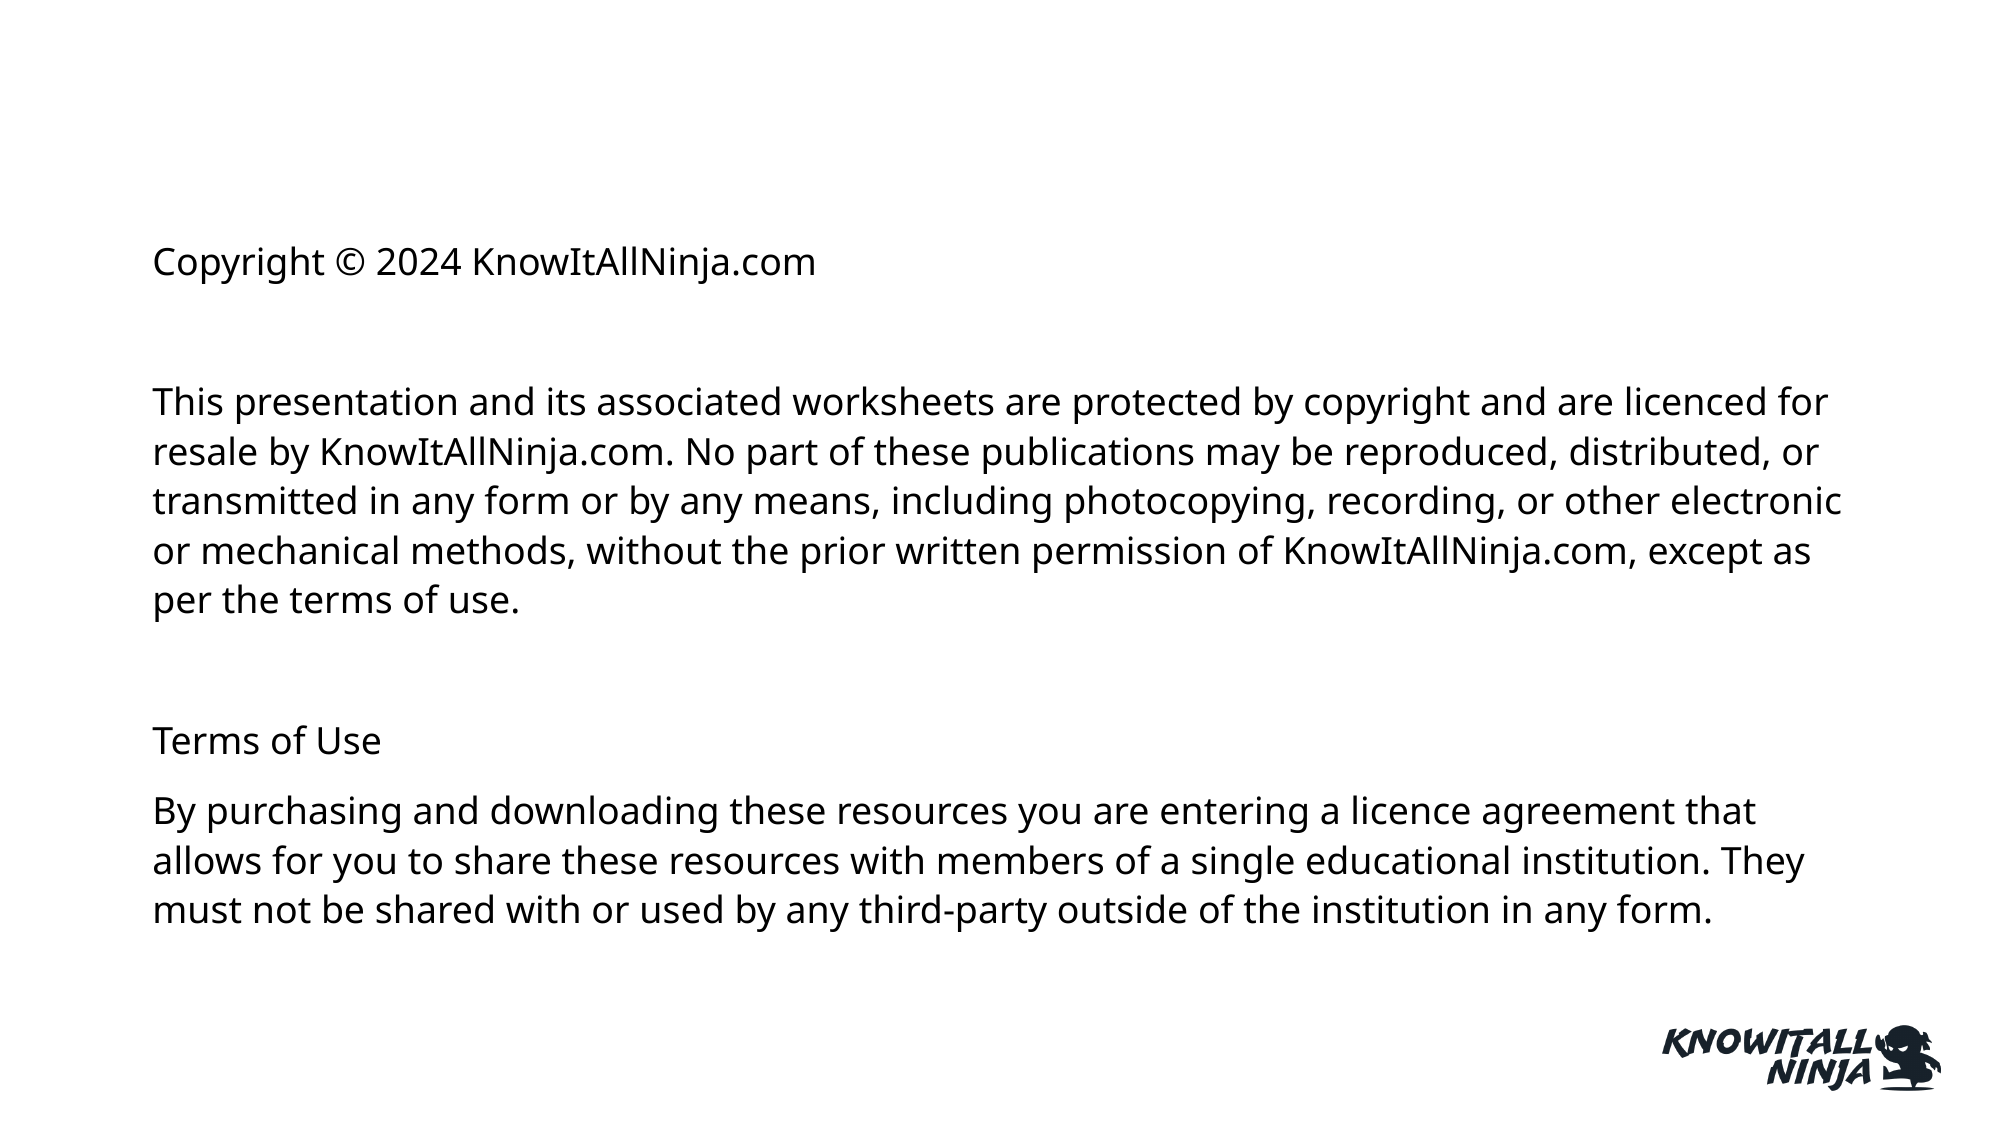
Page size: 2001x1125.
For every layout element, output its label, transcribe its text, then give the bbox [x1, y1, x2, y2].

list Copyright © 2024 KnowItAllNinja.com This presentation and its associated worksheets are protected by copyright and are licenced for resale by KnowItAllNinja.com. No part of these publications may be reproduced, distributed, or transmitted in any form or by any means, including photocopying, recording, or other electronic or mechanical methods, without the prior written permission of KnowItAllNinja.com, except as per the terms of use. Terms of Use By purchasing and downloading these resources you are entering a licence agreement that allows for you to share these resources with members of a single educational institution. They must not be shared with or used by any third-party outside of the institution in any form. [137, 225, 1863, 940]
picture [1662, 1025, 1941, 1091]
